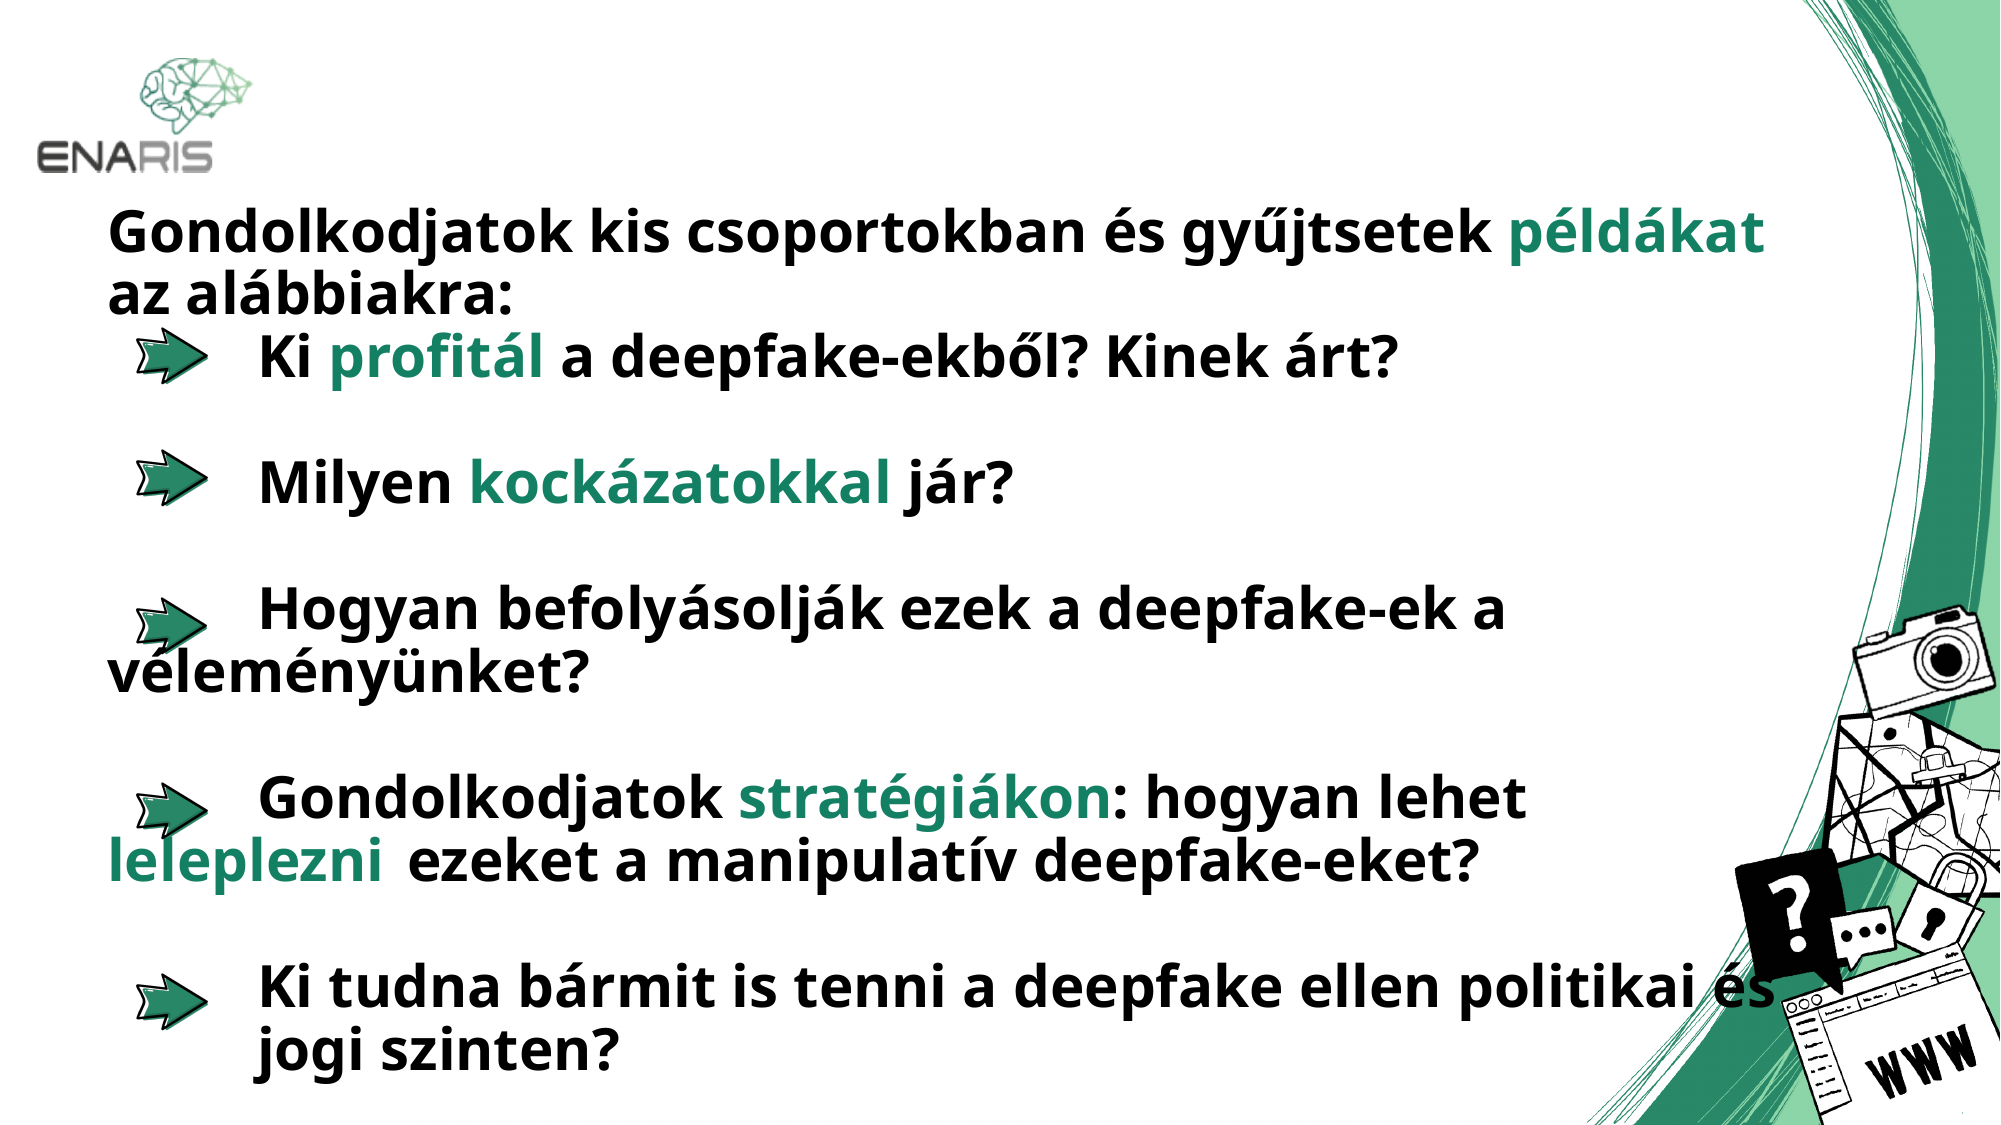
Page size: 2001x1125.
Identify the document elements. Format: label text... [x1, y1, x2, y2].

picture [128, 584, 214, 670]
picture [129, 769, 215, 855]
picture [129, 960, 215, 1046]
title Gondolkodjatok kis csoportokban és gyűjtsetek példákat az alábbiakra: Ki profitál a deepfake-ekből? Kinek árt? Milyen kockázatokkal jár? Hogyan befolyásolják ezek a deepfake-ek a véleményünket? Gondolkodjatok stratégiákon: hogyan lehet leleplezni ezeket a manipulatív deepfake-eket? Ki tudna bármit is tenni a deepfake ellen politikai és jogi szinten? [92, 269, 1801, 1016]
picture [37, 58, 254, 173]
picture [129, 314, 215, 400]
picture [408, 0, 2000, 1125]
picture [129, 436, 215, 522]
